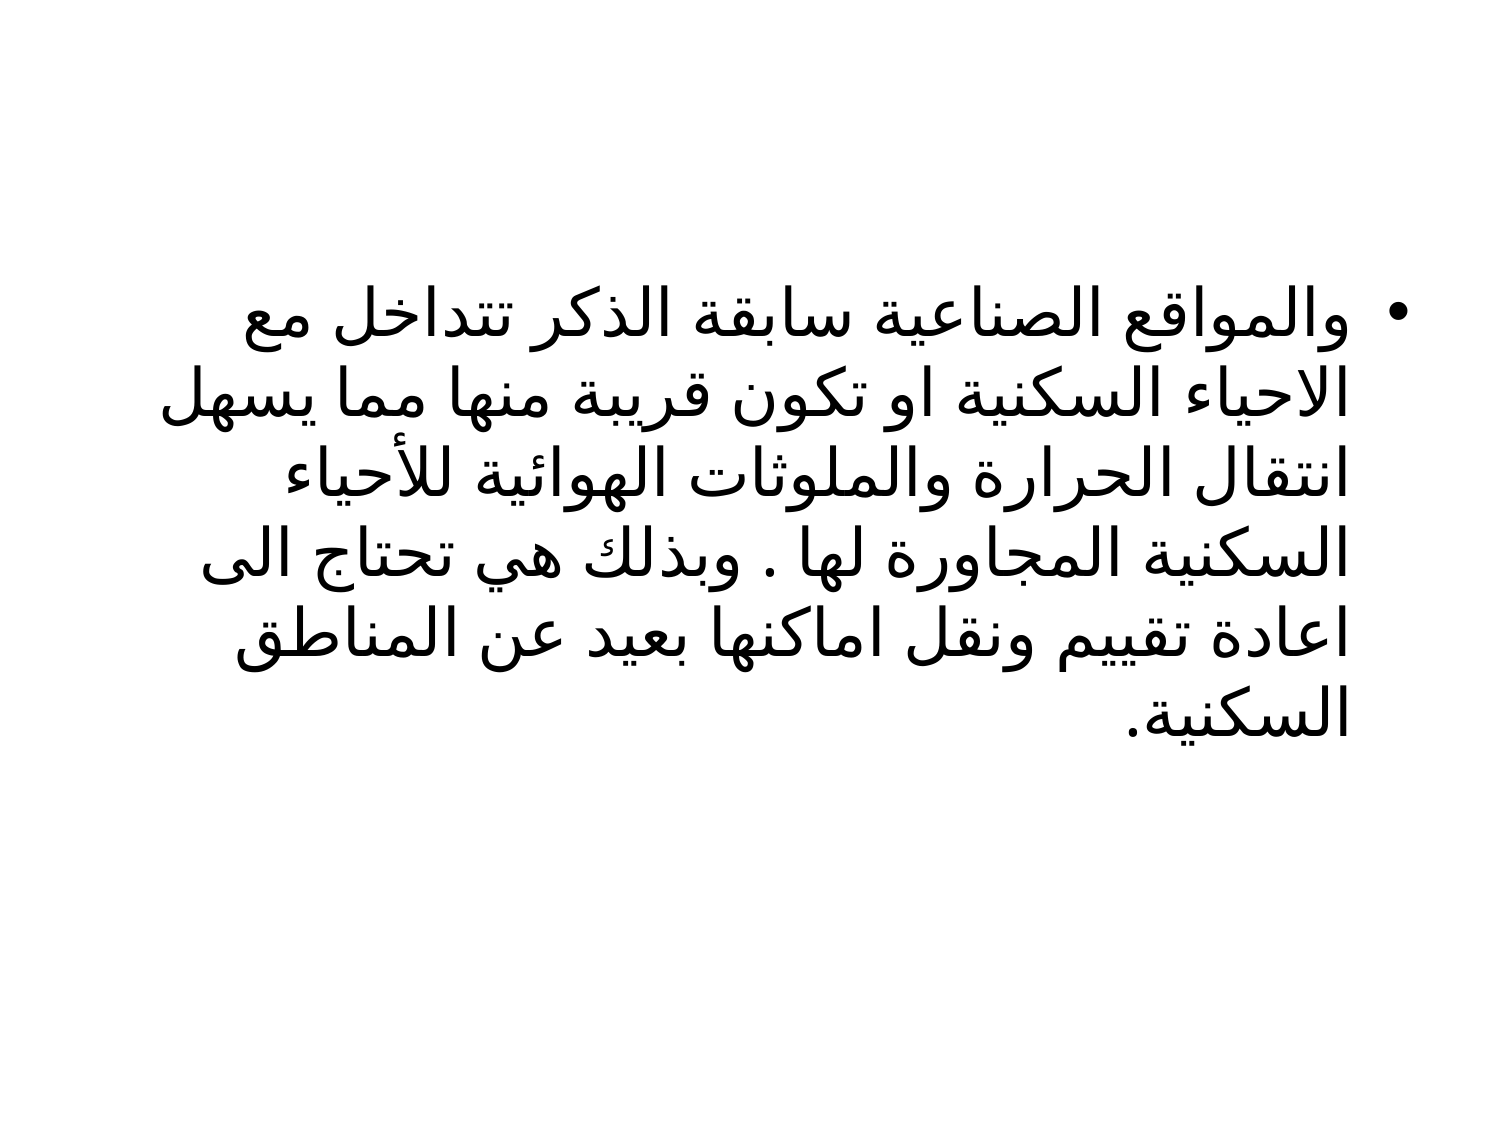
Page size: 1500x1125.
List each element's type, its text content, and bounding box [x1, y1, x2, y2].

list والمواقع الصناعية سابقة الذكر تتداخل مع الاحياء السكنية او تكون قريبة منها مما يسهل انتقال الحرارة والملوثات الهوائية للأحياء السكنية المجاورة لها . وبذلك هي تحتاج الى اعادة تقييم ونقل اماكنها بعيد عن المناطق السكنية. [75, 262, 1425, 1005]
